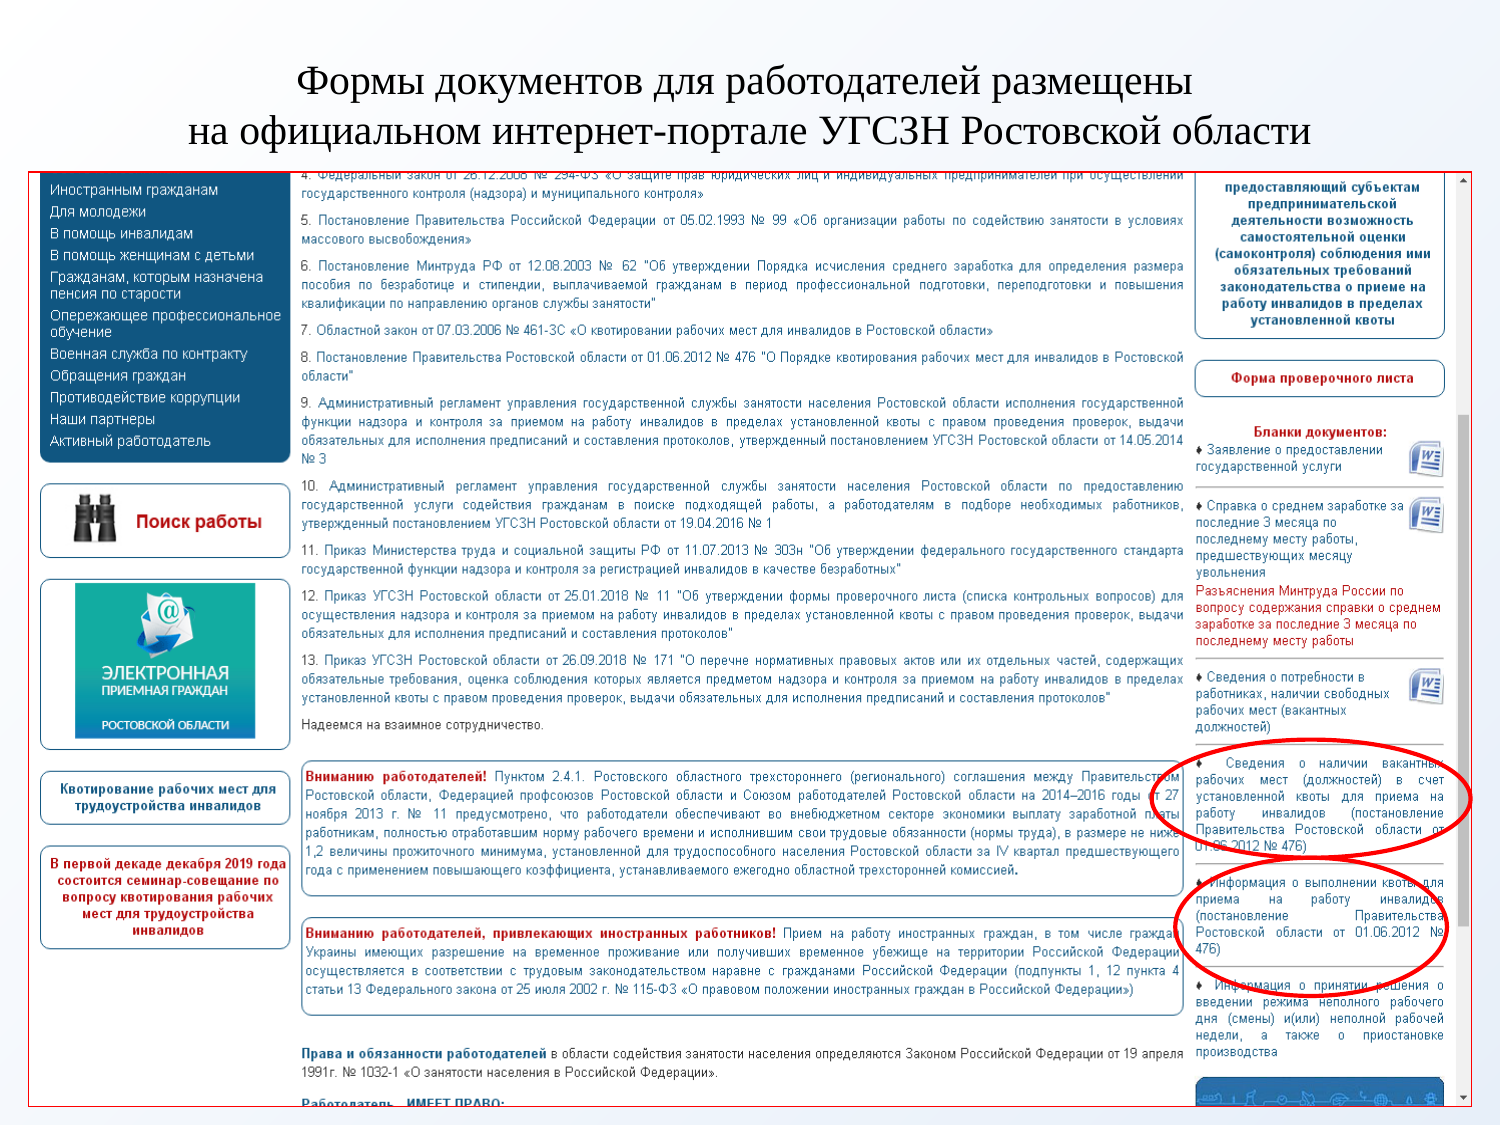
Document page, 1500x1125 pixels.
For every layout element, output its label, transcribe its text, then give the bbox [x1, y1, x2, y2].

title Формы документов для работодателей размещены на официальном интернет-портале УГСЗН Ростовской области [75, 45, 1425, 161]
picture [29, 172, 1471, 1107]
